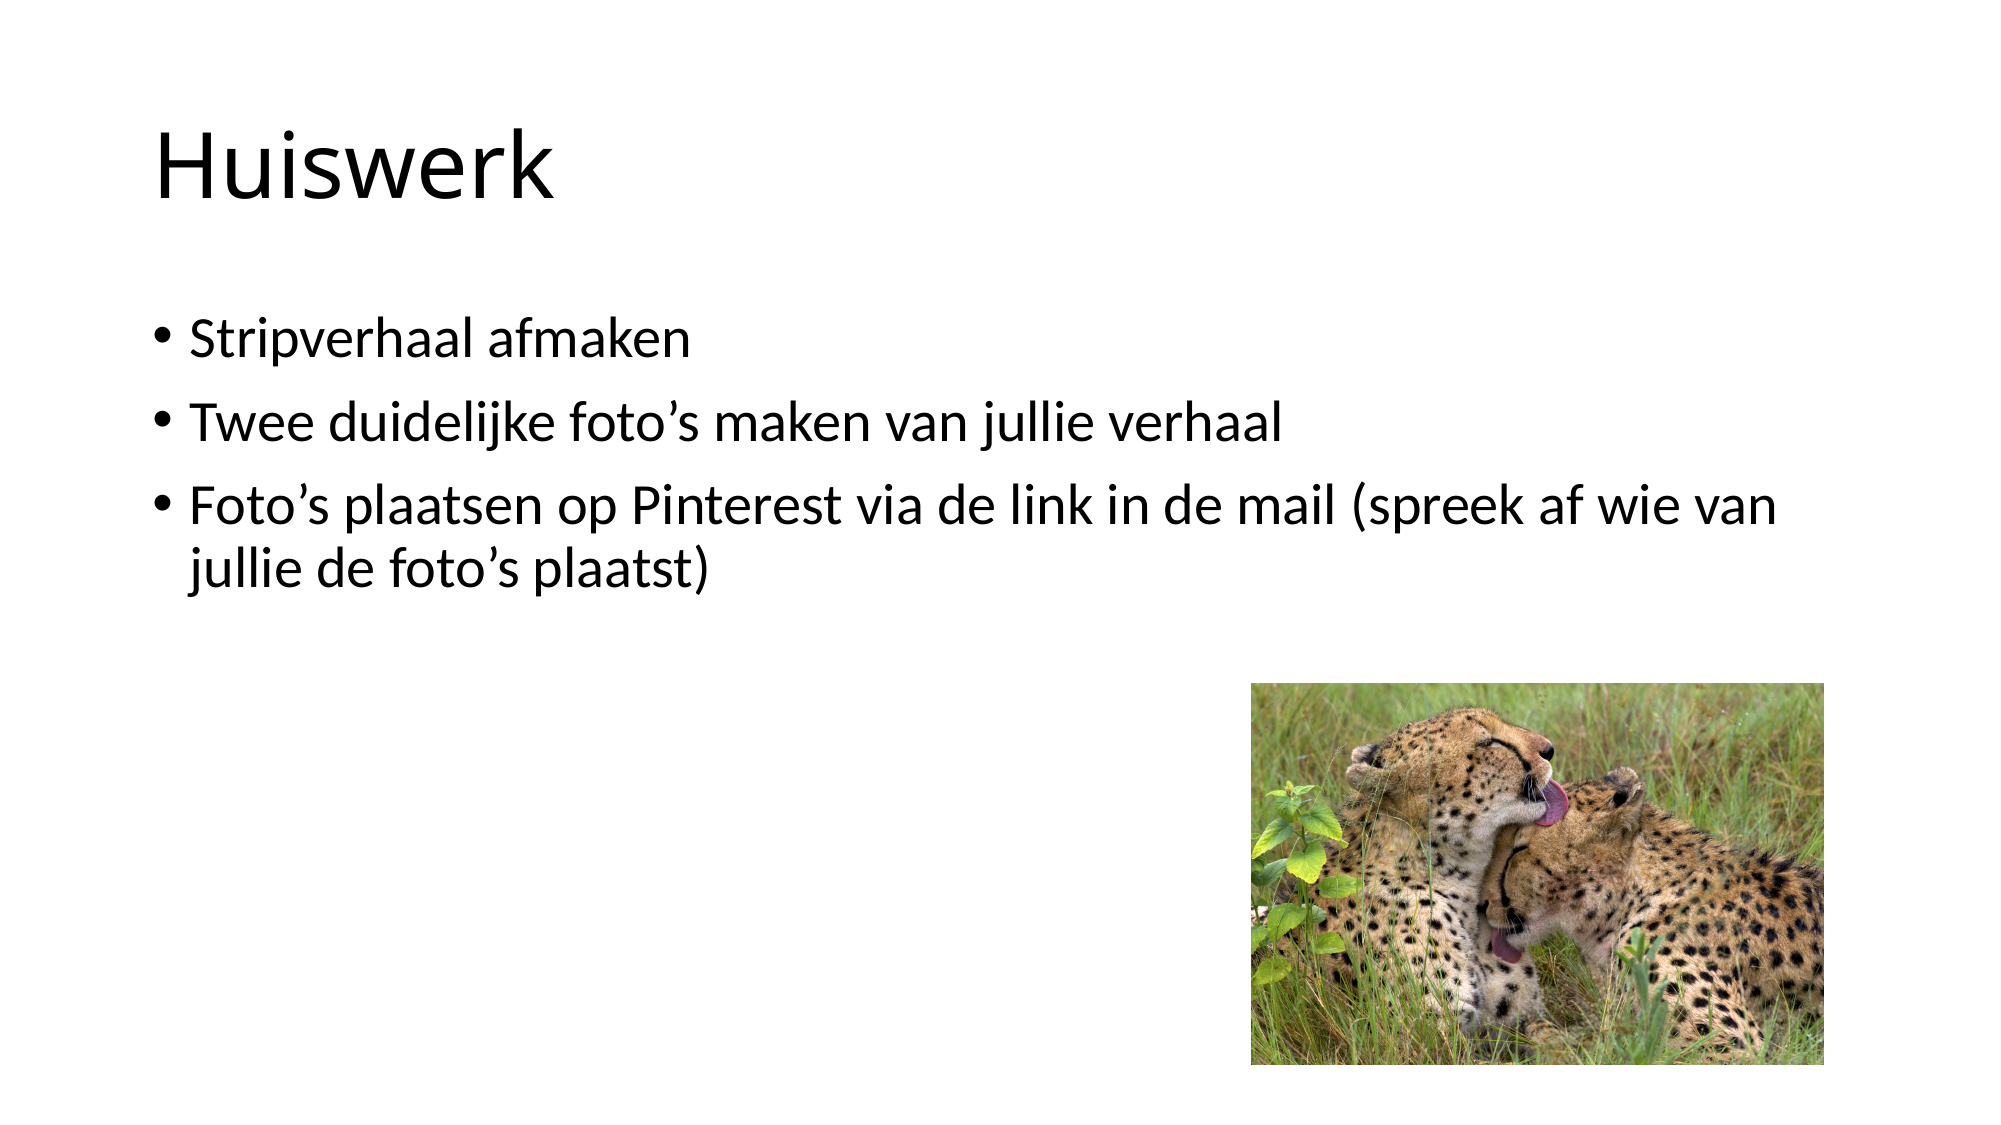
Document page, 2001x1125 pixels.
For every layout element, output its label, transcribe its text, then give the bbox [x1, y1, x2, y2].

list Stripverhaal afmaken Twee duidelijke foto’s maken van jullie verhaal Foto’s plaatsen op Pinterest via de link in de mail (spreek af wie van jullie de foto’s plaatst) [137, 299, 1863, 1014]
picture [1251, 683, 1824, 1066]
title Huiswerk [137, 59, 1863, 278]
